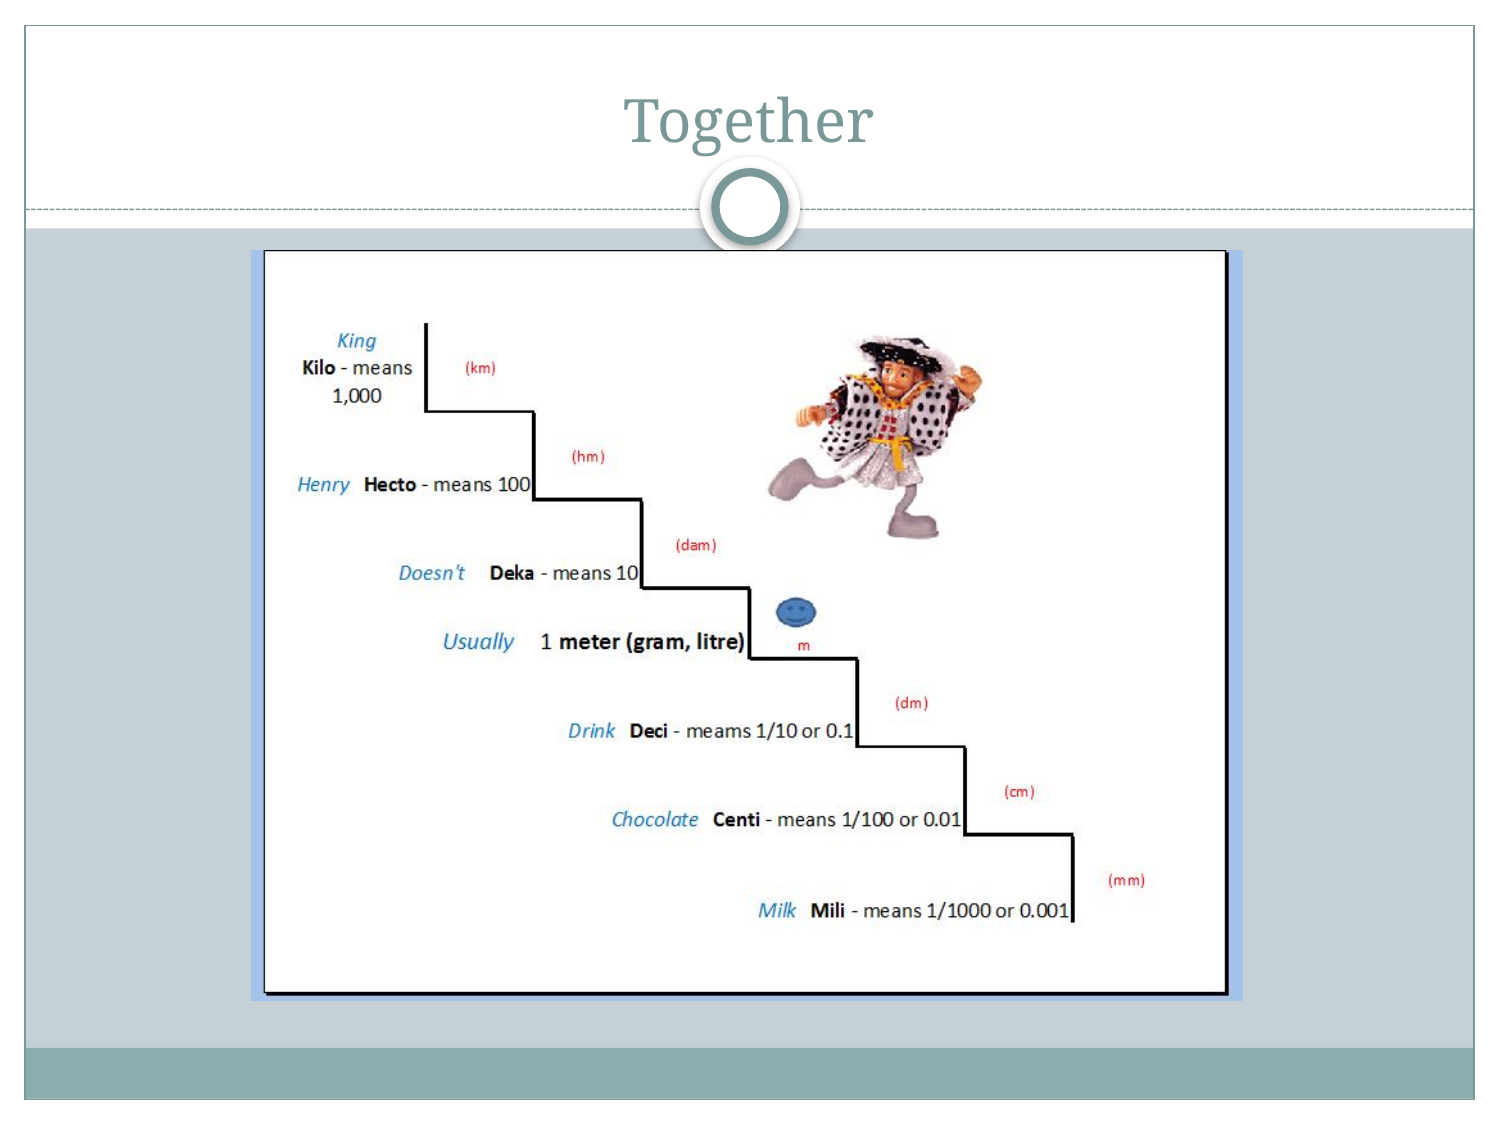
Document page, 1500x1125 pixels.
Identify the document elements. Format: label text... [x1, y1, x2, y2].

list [251, 250, 1243, 1001]
title Together [49, 75, 1450, 162]
